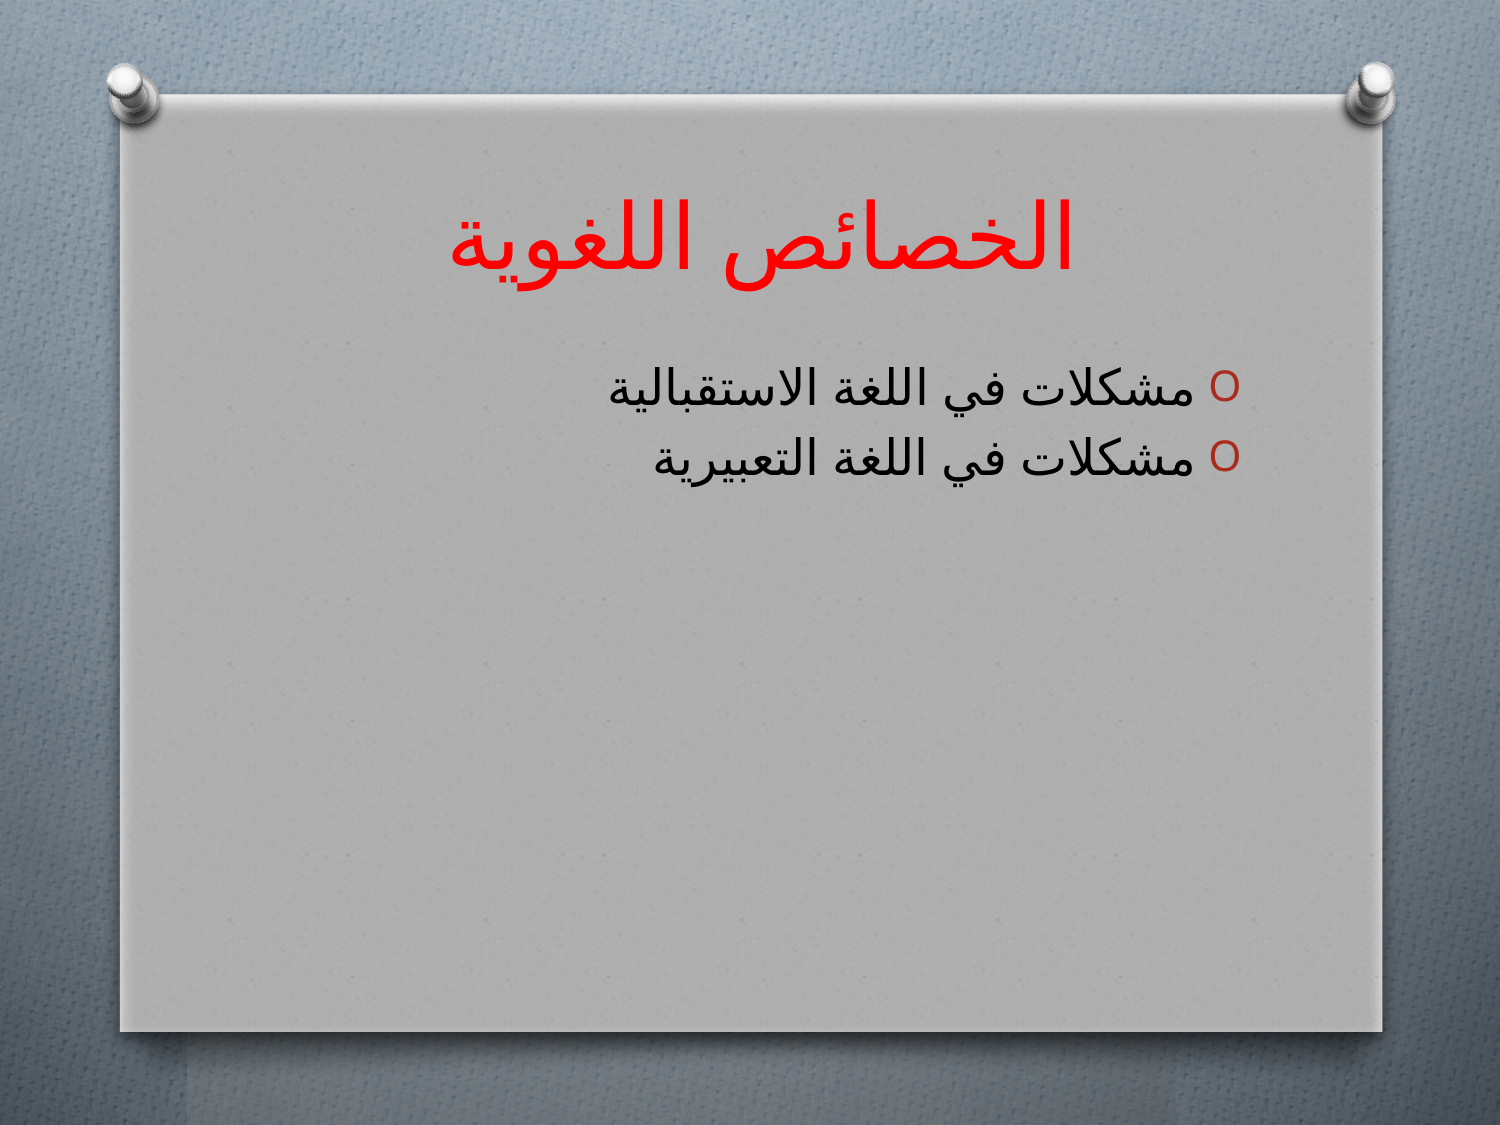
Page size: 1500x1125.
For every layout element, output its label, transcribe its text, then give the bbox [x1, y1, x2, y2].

list مشكلات في اللغة الاستقبالية مشكلات في اللغة التعبيرية [240, 347, 1257, 939]
title الخصائص اللغوية [179, 134, 1323, 332]
picture [1317, 35, 1439, 156]
picture [75, 29, 198, 153]
